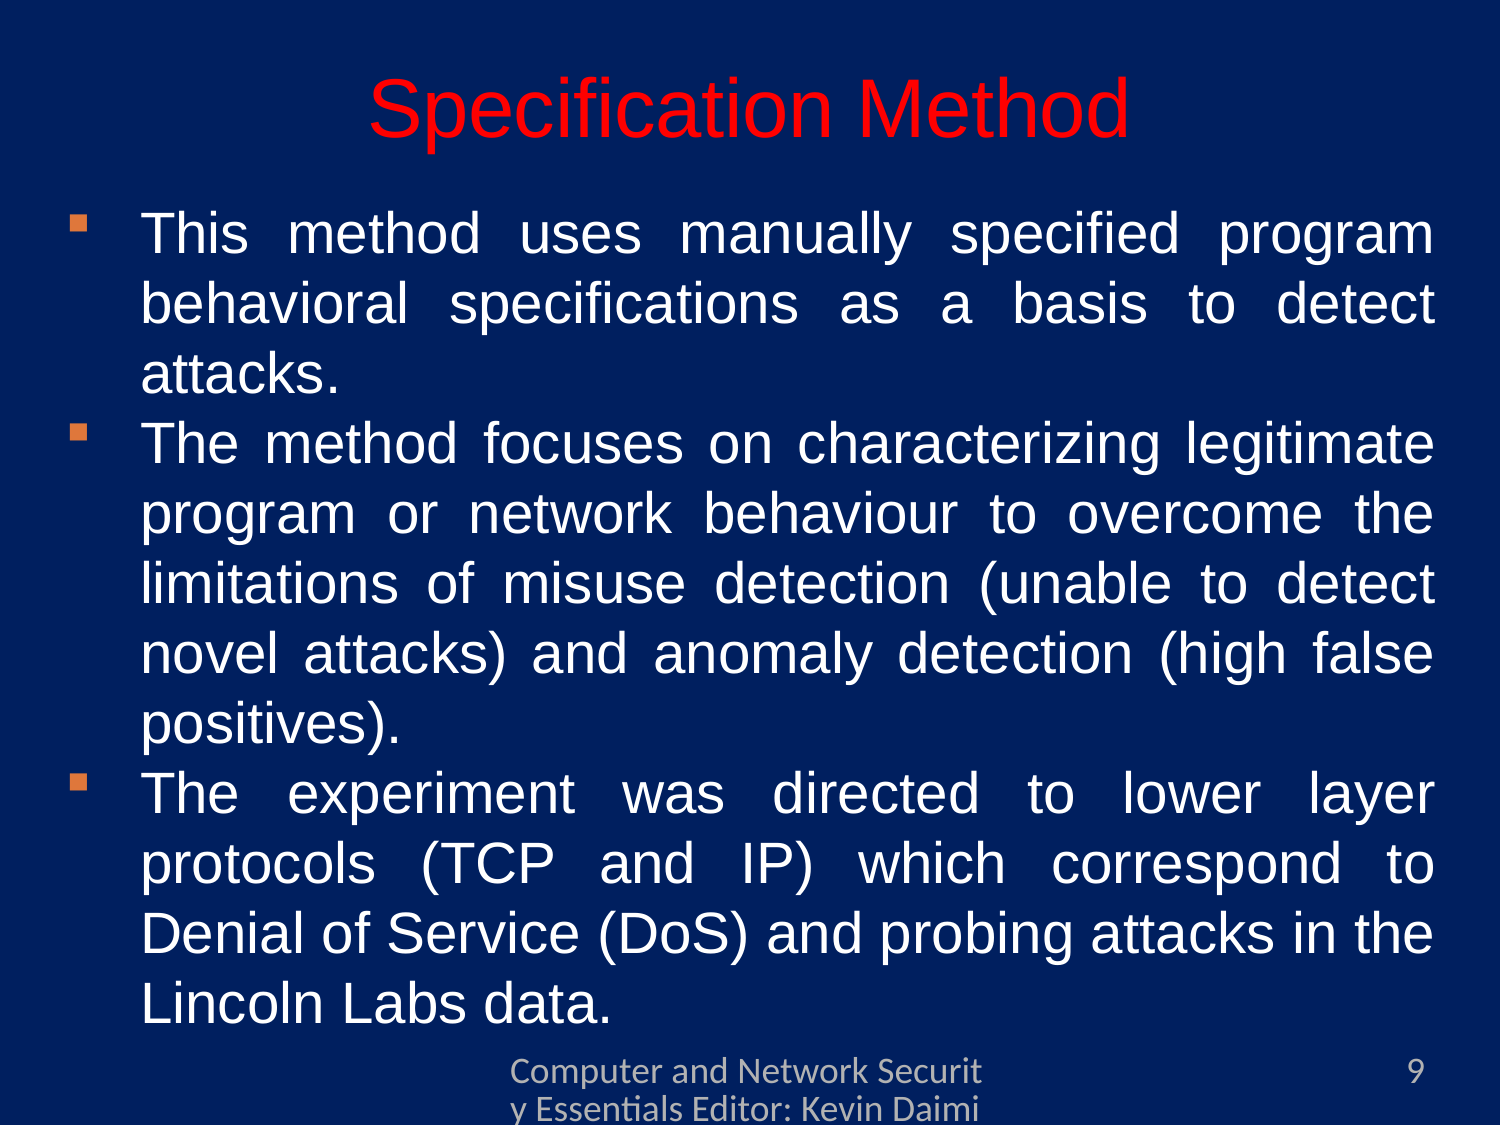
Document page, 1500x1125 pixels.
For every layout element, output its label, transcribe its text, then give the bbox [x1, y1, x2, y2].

footer Computer and Network Security Essentials Editor: Kevin Daimi Associate Editors: Guillermo Francia, Levent Ertaul, Luis H. Encinas, Eman El-Sheikh Published by Springer [510, 1046, 990, 1103]
list This method uses manually specified program behavioral specifications as a basis to detect attacks. The method focuses on characterizing legitimate program or network behaviour to overcome the limitations of misuse detection (unable to detect novel attacks) and anomaly detection (high false positives). The experiment was directed to lower layer protocols (TCP and IP) which correspond to Denial of Service (DoS) and probing attacks in the Lincoln Labs data. [62, 195, 1437, 1044]
slide_number 9 [1080, 1046, 1425, 1103]
title Specification Method [44, 53, 1456, 155]
